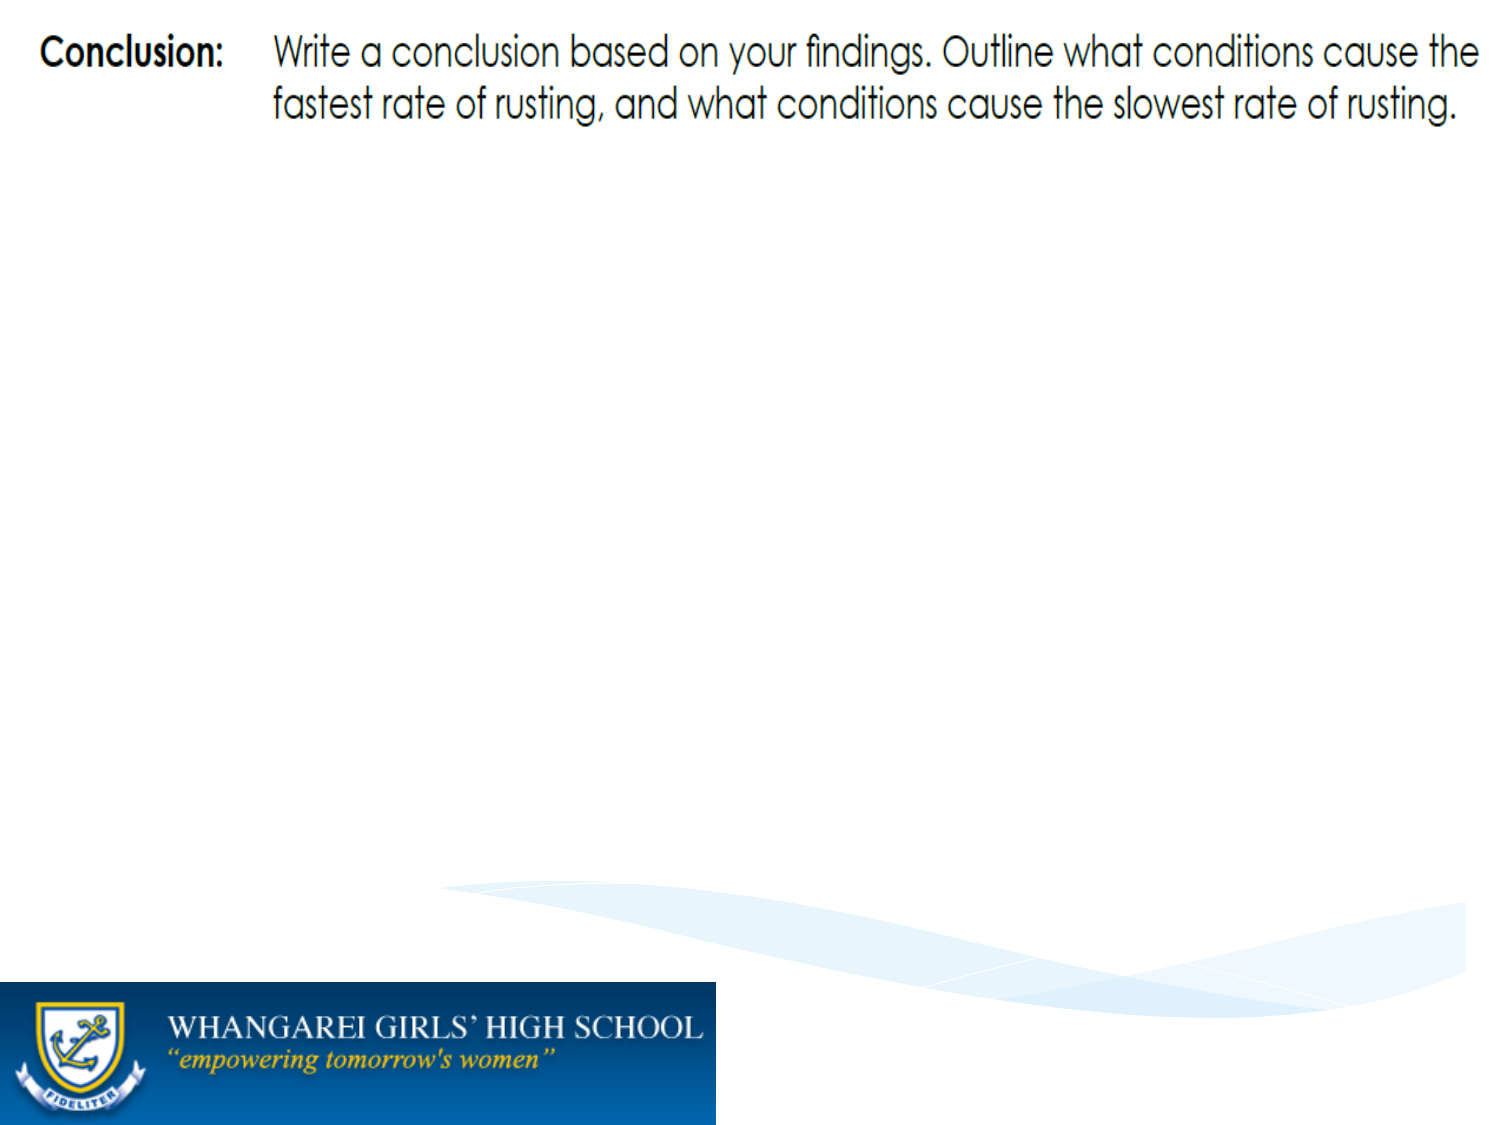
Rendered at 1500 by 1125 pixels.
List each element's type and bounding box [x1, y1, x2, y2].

picture [0, 982, 716, 1125]
picture [24, 12, 1500, 163]
